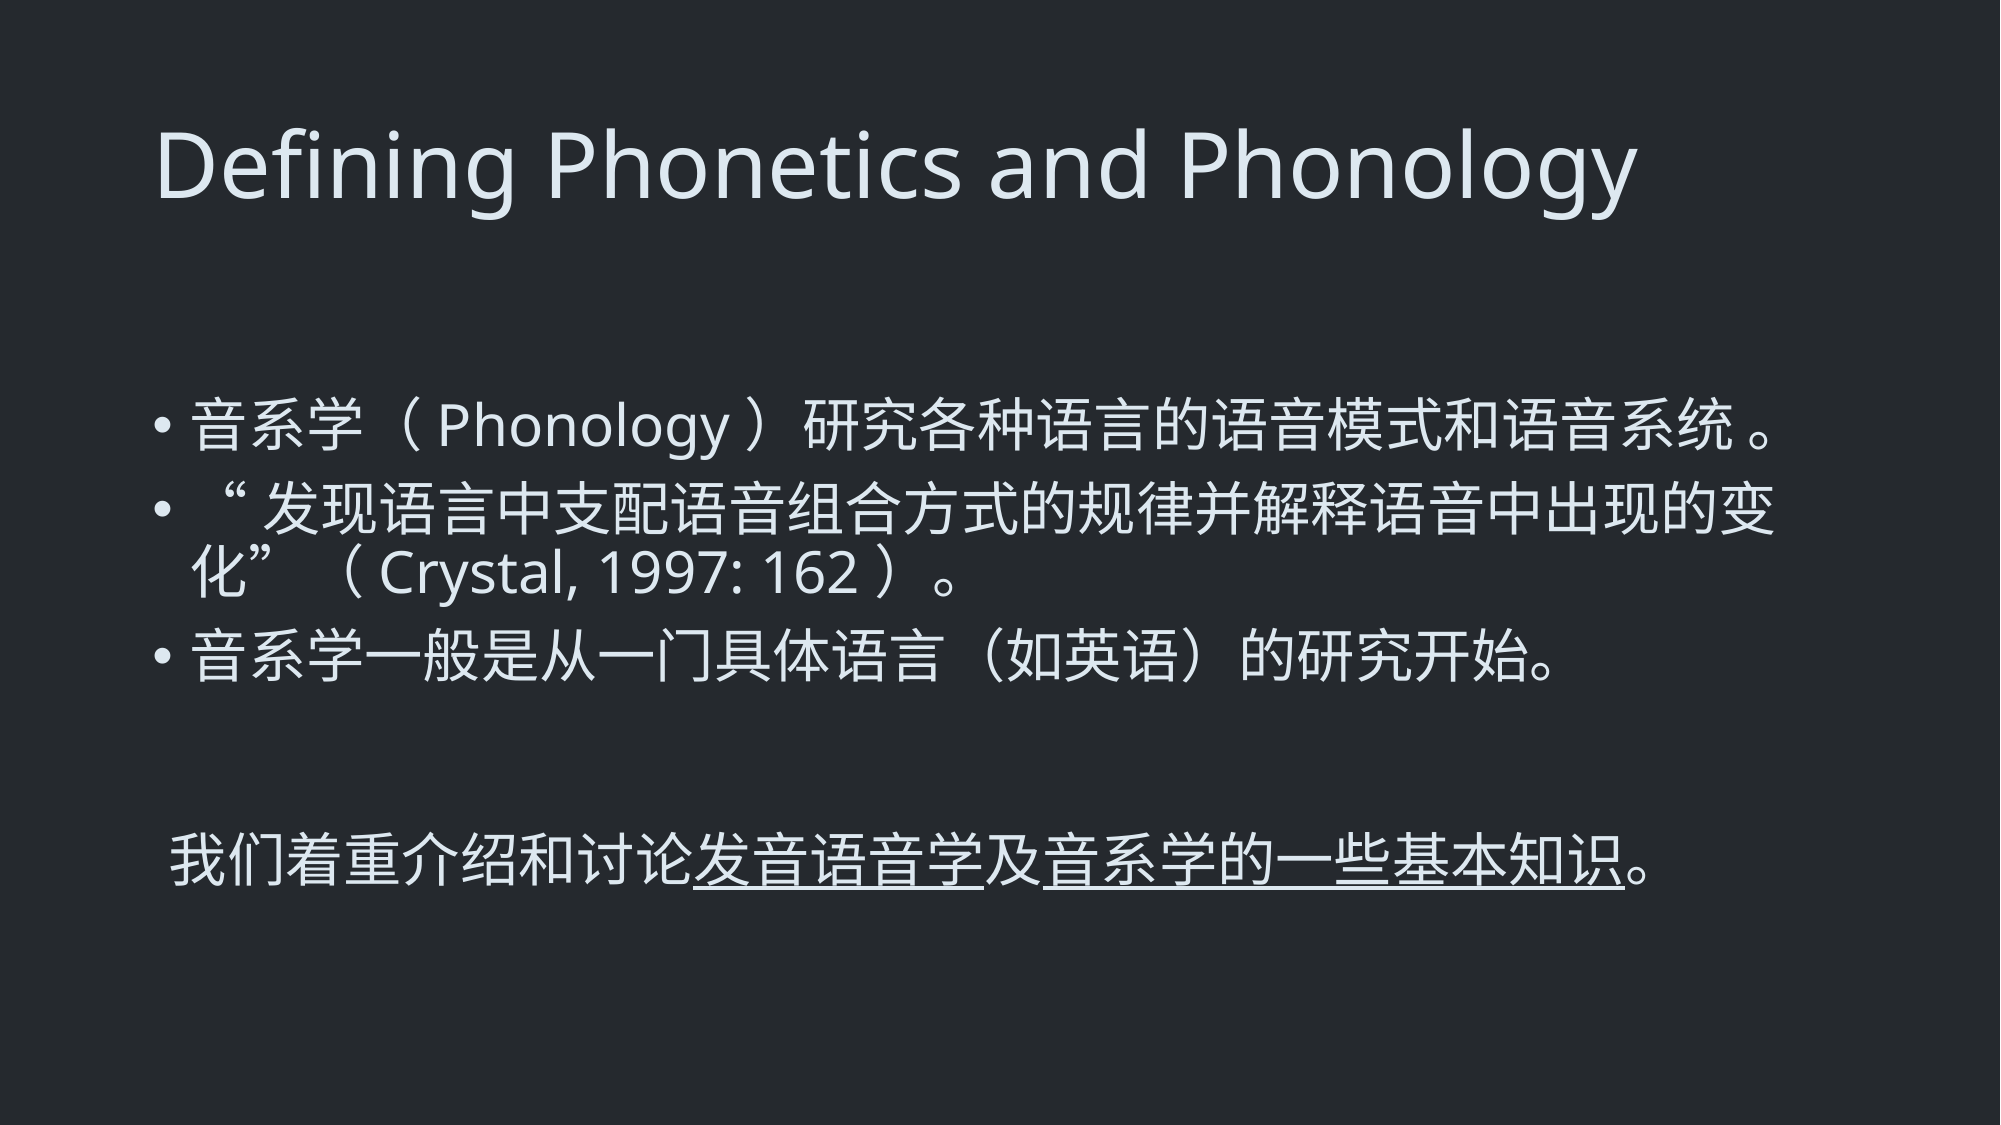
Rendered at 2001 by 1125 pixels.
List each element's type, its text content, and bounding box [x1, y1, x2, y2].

text_box 我们着重介绍和讨论发音语音学及音系学的一些基本知识。 [154, 815, 1699, 901]
list 音系学（Phonology）研究各种语言的语音模式和语音系统 。 “发现语言中支配语音组合方式的规律并解释语音中出现的变化”（Crystal, 1997: 162）。 音系学一般是从一门具体语言（如英语）的研究开始。 [137, 388, 1863, 736]
text_box Defining Phonetics and Phonology [137, 59, 1863, 278]
